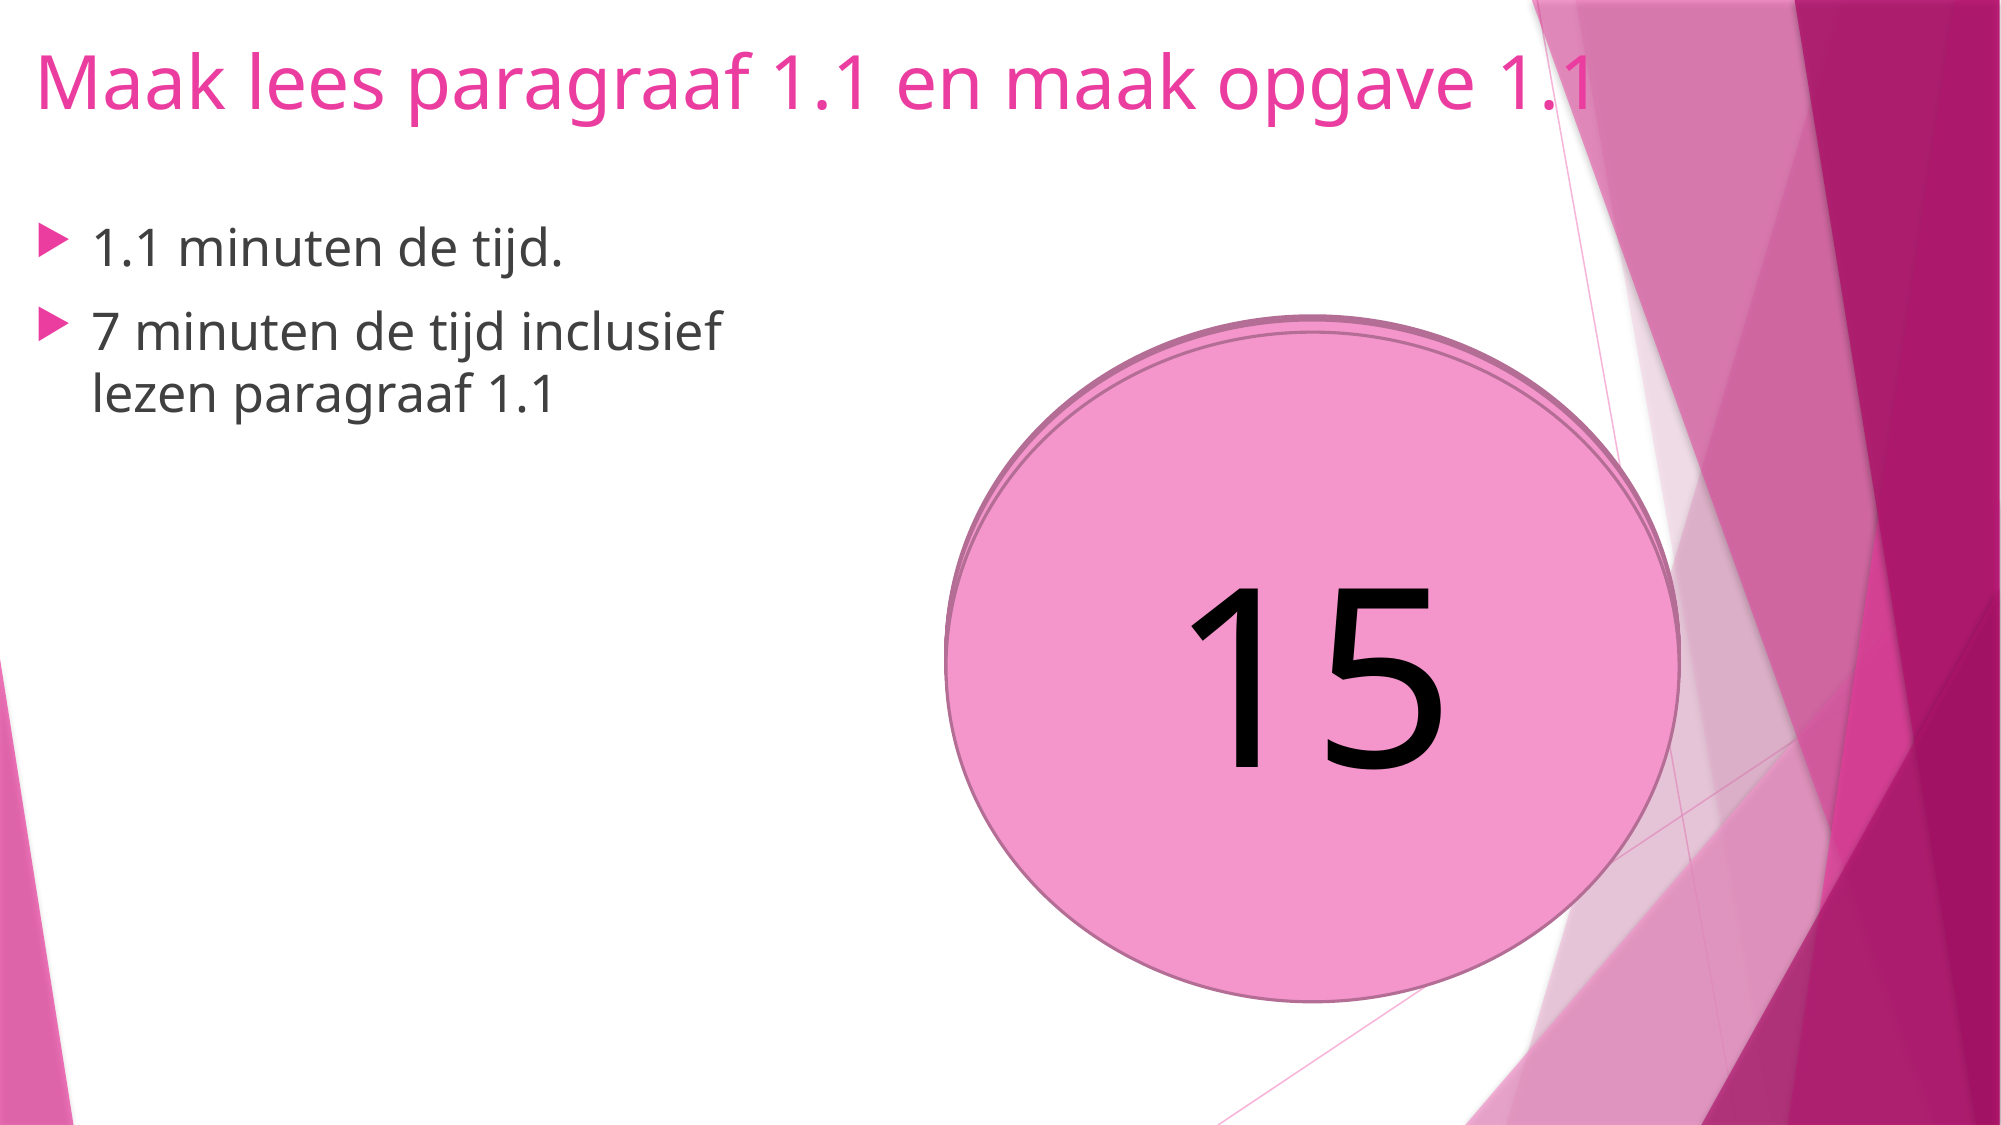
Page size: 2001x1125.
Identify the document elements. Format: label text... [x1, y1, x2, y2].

list 1.1 minuten de tijd. 7 minuten de tijd inclusief lezen paragraaf 1.1 [19, 207, 865, 1112]
text_box 15 [944, 330, 1681, 1004]
text_box 10 [959, 314, 1668, 562]
text_box 14 [944, 318, 1681, 648]
title Maak lees paragraaf 1.1 en maak opgave 1.1 [19, 27, 1645, 319]
